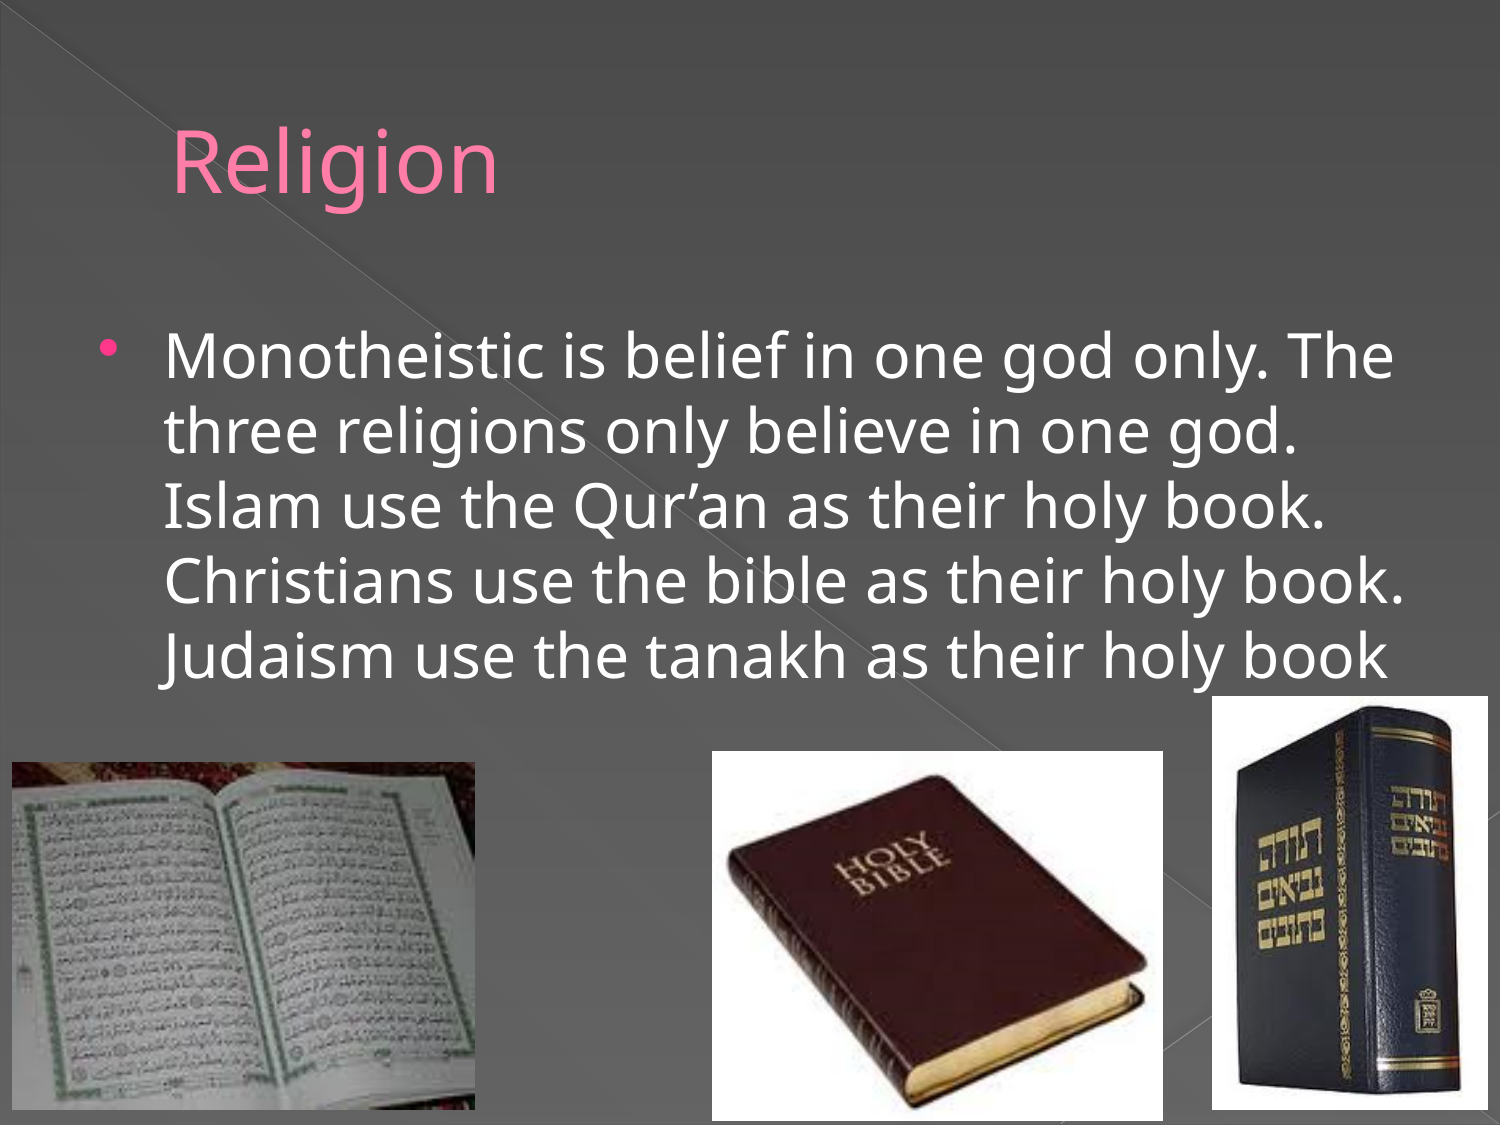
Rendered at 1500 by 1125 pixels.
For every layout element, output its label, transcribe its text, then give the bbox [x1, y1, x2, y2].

picture [12, 762, 476, 1110]
picture [712, 750, 1163, 1121]
picture [1212, 696, 1488, 1110]
title Religion [75, 43, 1425, 274]
list Monotheistic is belief in one god only. The three religions only believe in one god. Islam use the Qur’an as their holy book. Christians use the bible as their holy book. Judaism use the tanakh as their holy book [75, 308, 1425, 1059]
